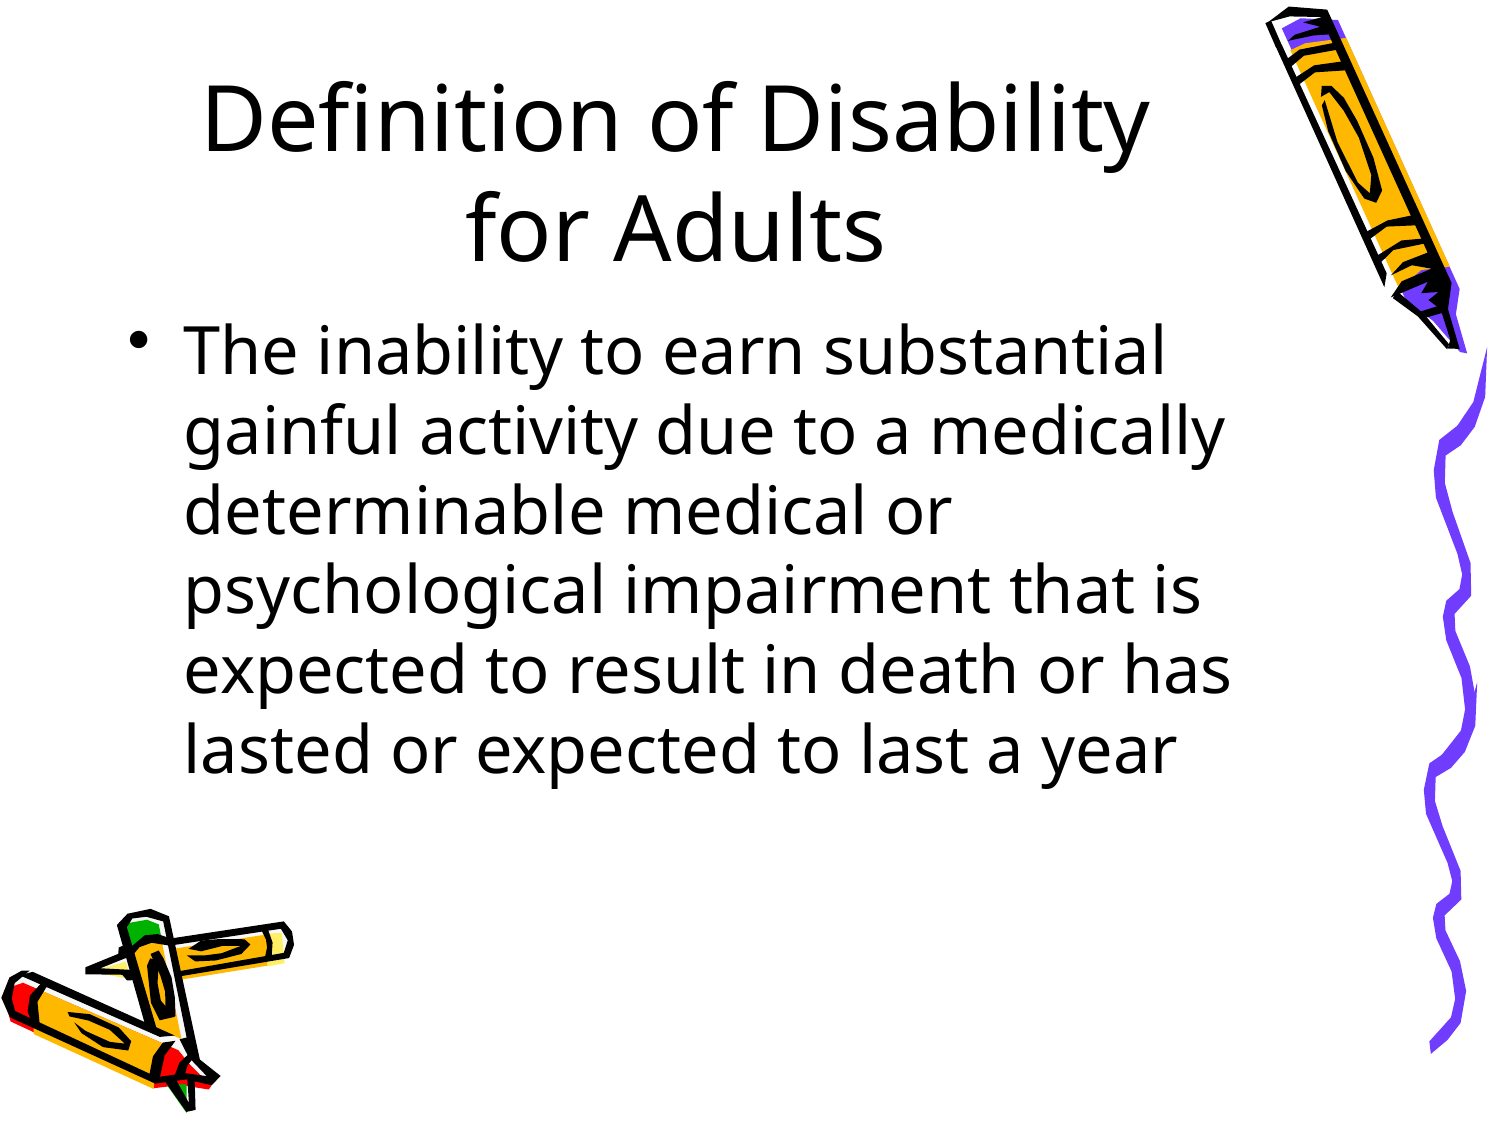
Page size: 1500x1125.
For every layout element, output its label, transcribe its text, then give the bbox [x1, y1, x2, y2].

list The inability to earn substantial gainful activity due to a medically determinable medical or psychological impairment that is expected to result in death or has lasted or expected to last a year [112, 299, 1375, 900]
title Definition of Disability for Adults [112, 24, 1240, 288]
